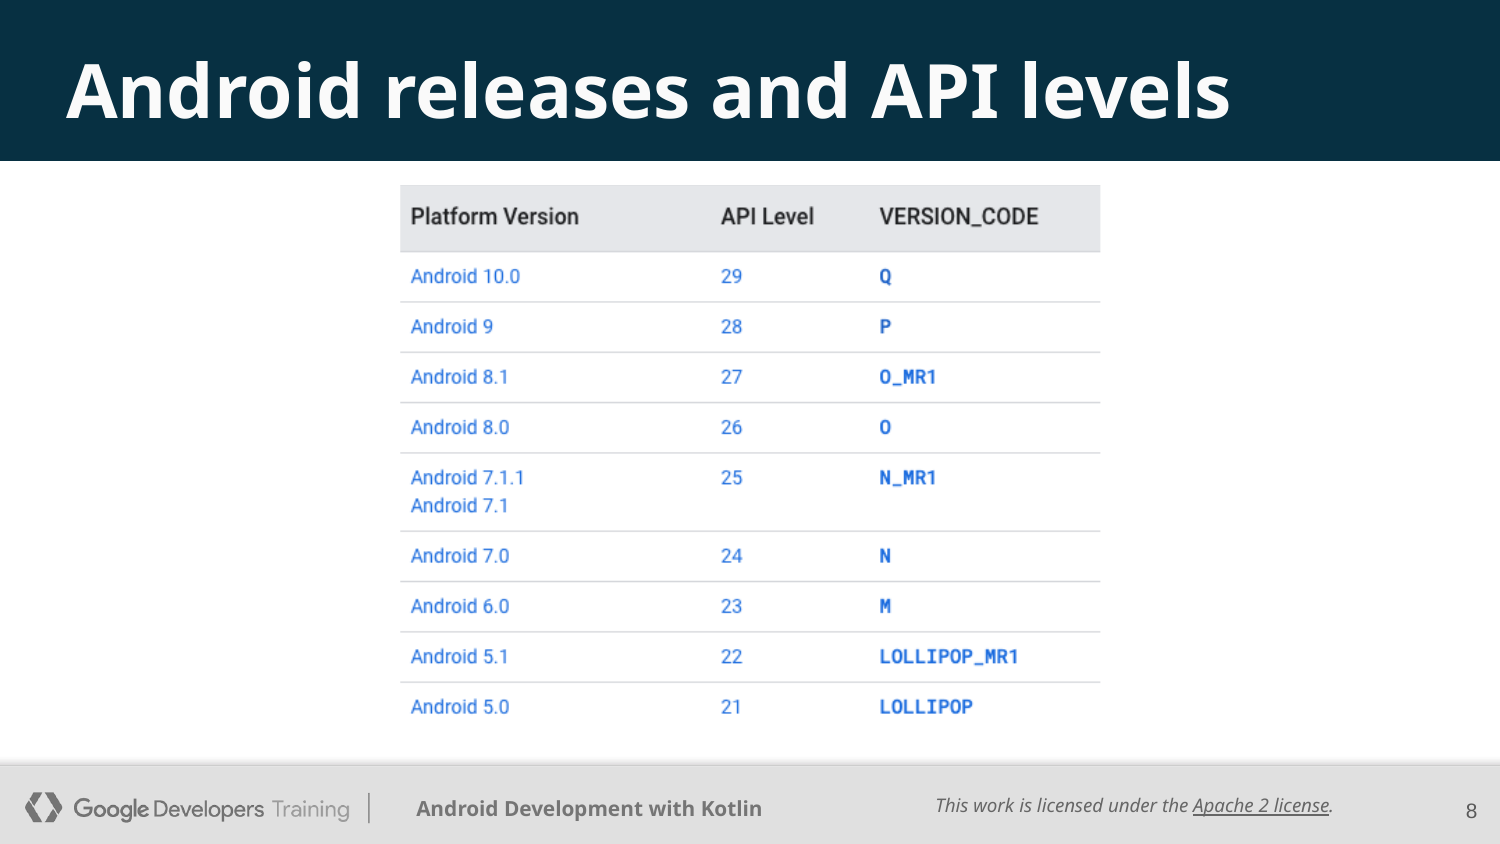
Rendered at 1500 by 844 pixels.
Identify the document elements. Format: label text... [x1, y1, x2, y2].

picture [0, 161, 1500, 844]
slide_number ‹#› [1402, 777, 1493, 842]
title Android releases and API levels [51, 28, 1449, 122]
